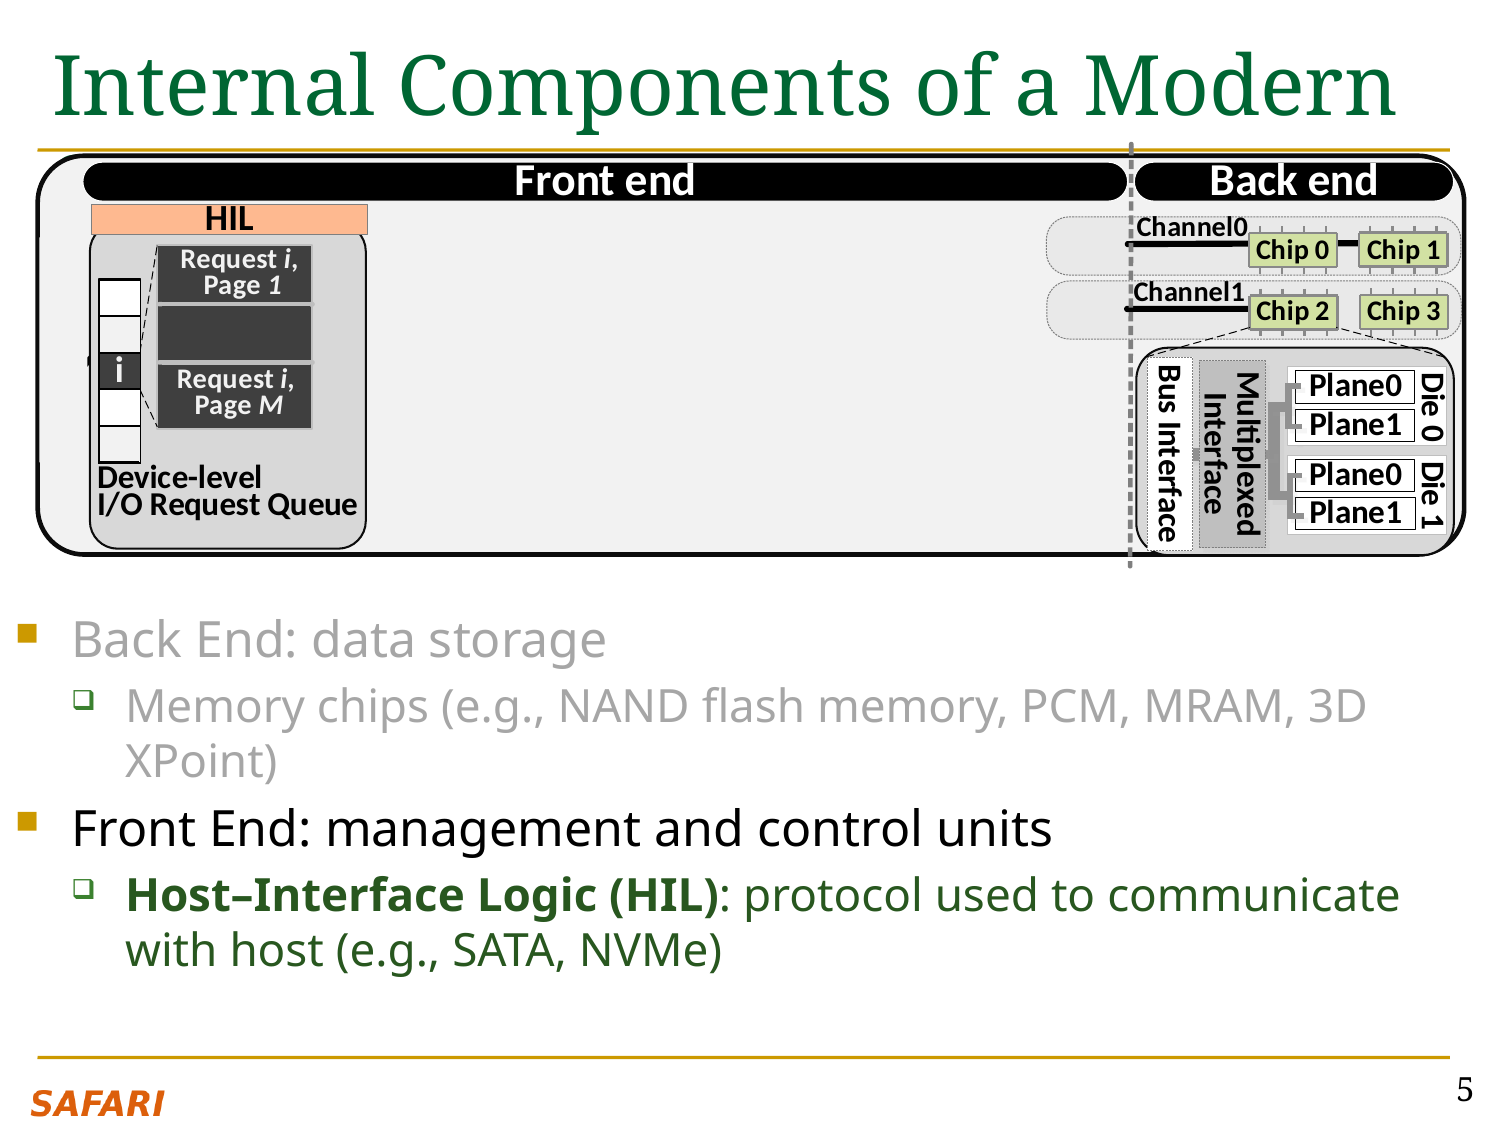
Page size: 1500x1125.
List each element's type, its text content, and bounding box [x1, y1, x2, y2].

list Back End: data storage Memory chips (e.g., NAND flash memory, PCM, MRAM, 3D XPoint) Front End: management and control units Host–Interface Logic (HIL): protocol used to communicate with host (e.g., SATA, NVMe) [0, 599, 1490, 1073]
picture [5, 138, 1467, 569]
title Internal Components of a Modern SSD [37, 24, 1450, 136]
picture [29, 1083, 169, 1124]
slide_number 5 [1139, 1073, 1490, 1121]
